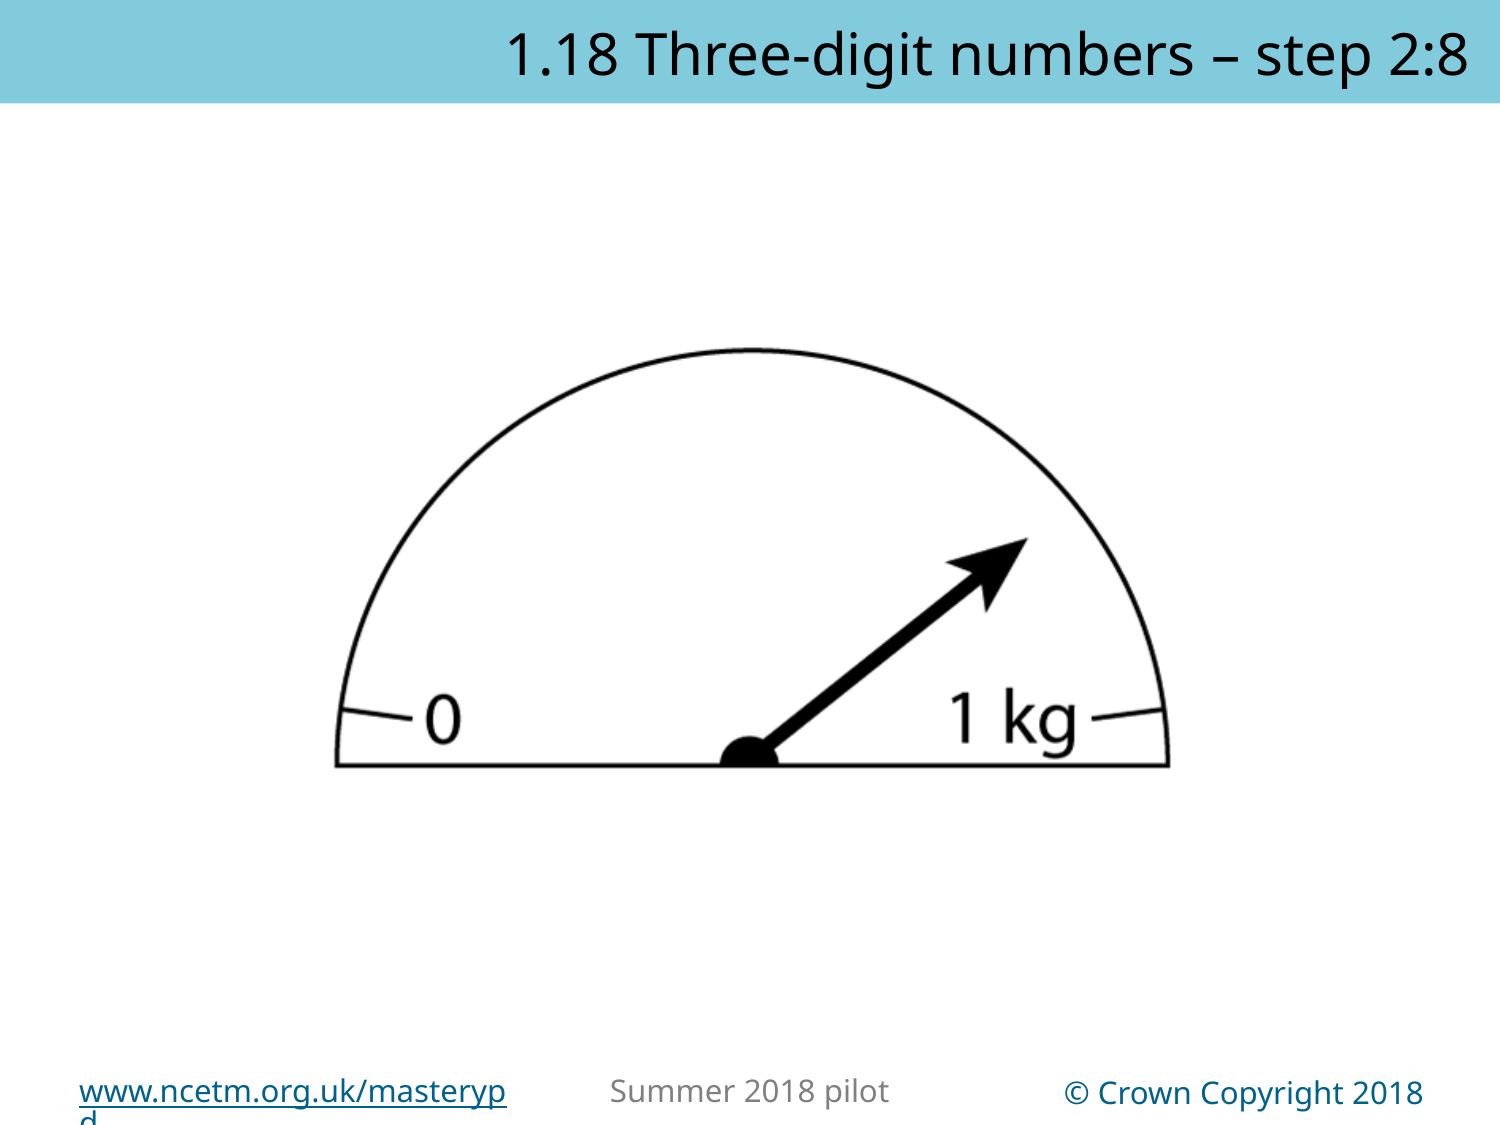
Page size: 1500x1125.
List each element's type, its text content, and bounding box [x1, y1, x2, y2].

picture [101, 339, 1399, 785]
list 1.18 Three-digit numbers – step 2:8 [0, 0, 1500, 104]
